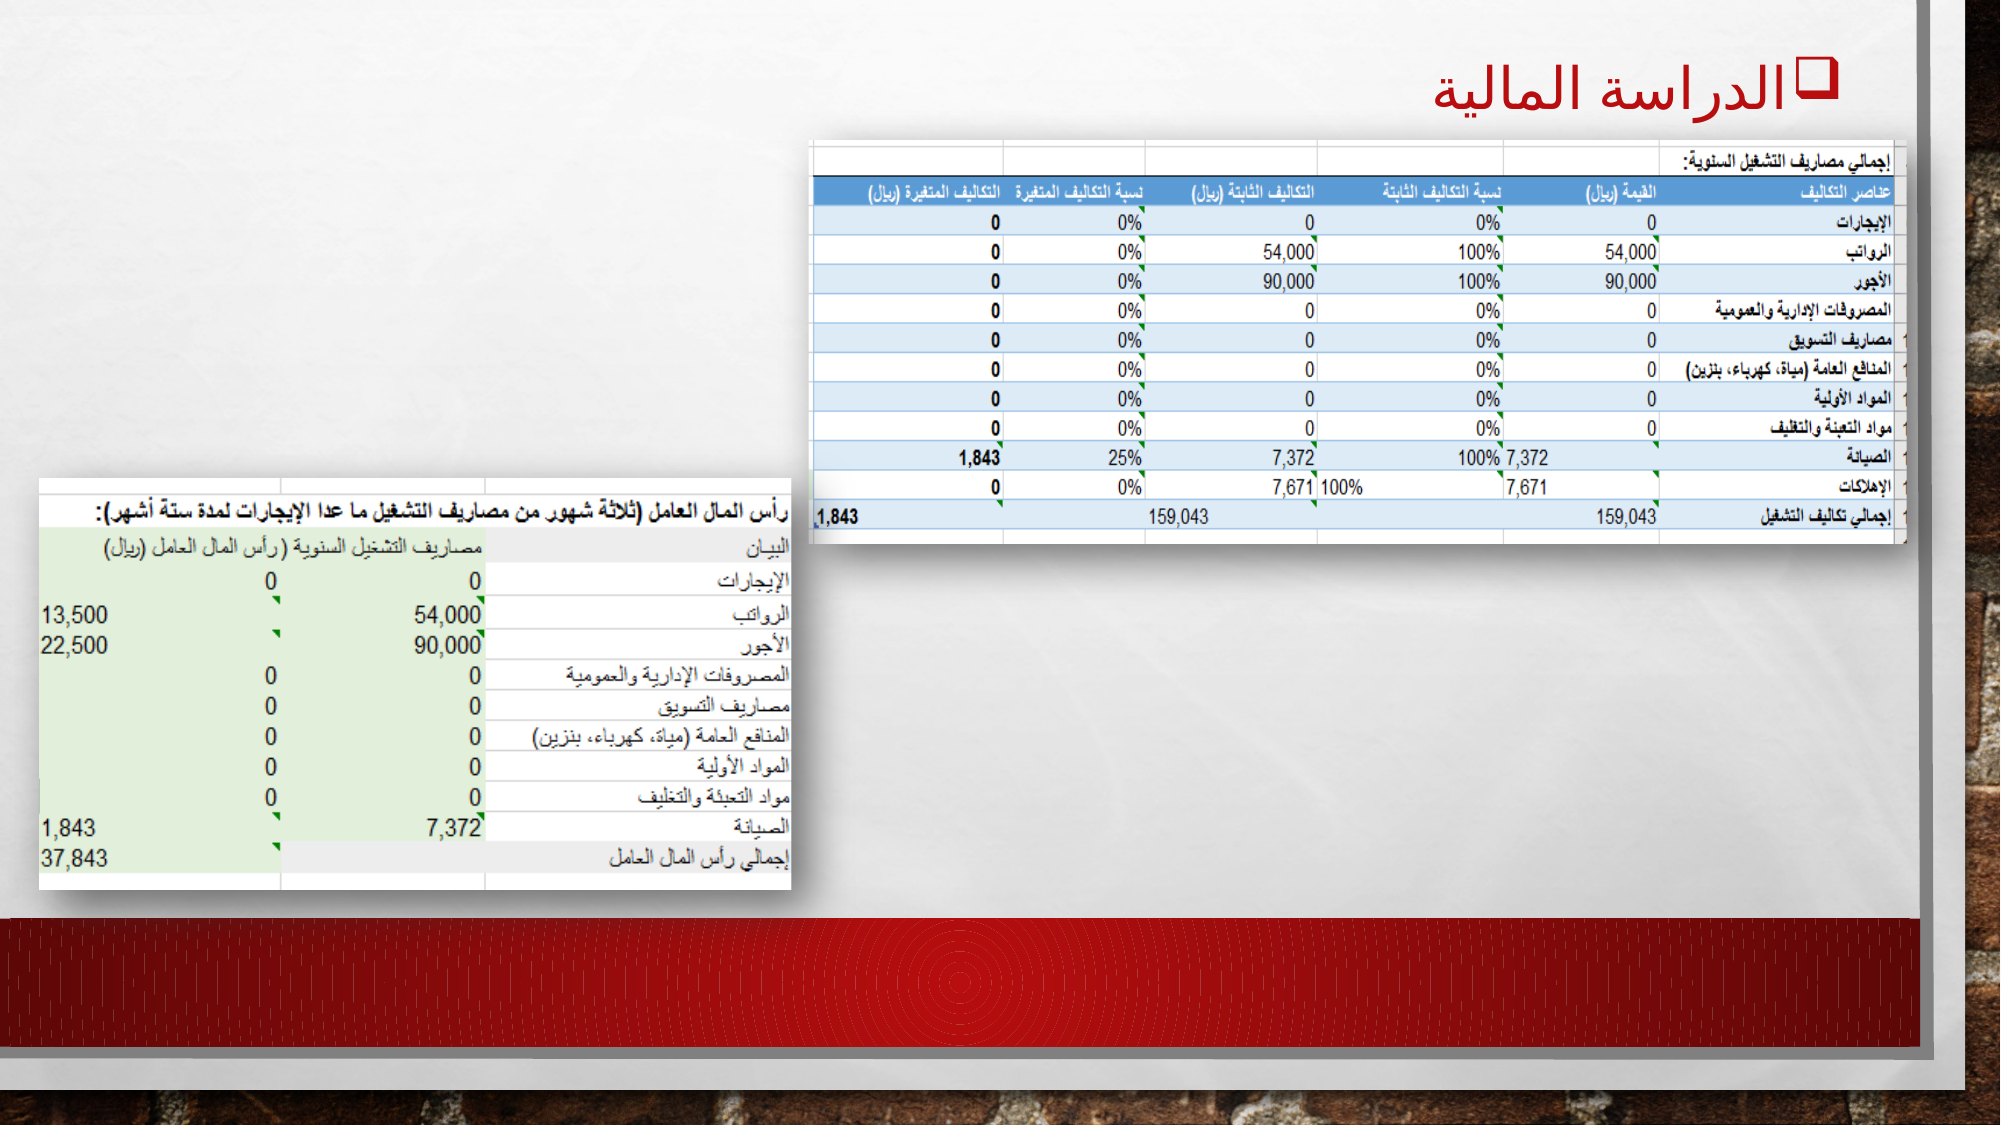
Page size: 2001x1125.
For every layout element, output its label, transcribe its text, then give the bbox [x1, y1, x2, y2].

picture [808, 139, 1907, 545]
picture [38, 478, 792, 890]
text_box الدراسة المالية [1030, 43, 1859, 123]
picture [0, 0, 2000, 1125]
